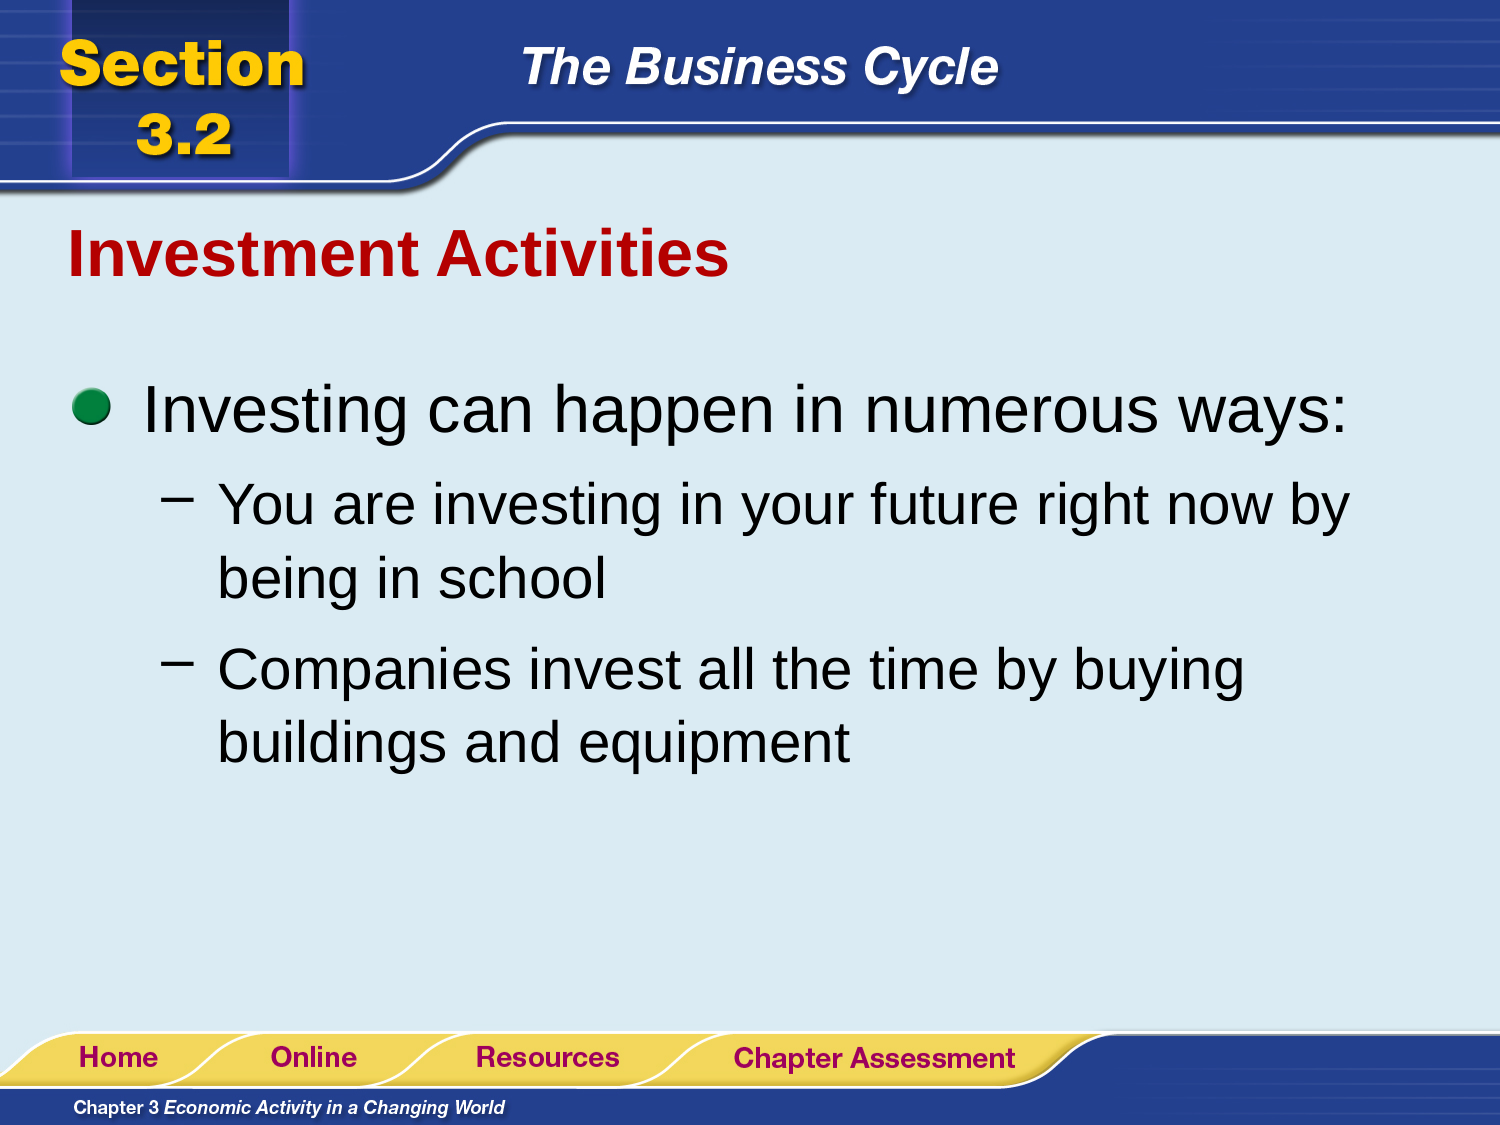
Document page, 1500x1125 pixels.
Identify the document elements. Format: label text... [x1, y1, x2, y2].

title Investment Activities [52, 202, 1463, 324]
list Investing can happen in numerous ways: You are investing in your future right now by being in school Companies invest all the time by buying buildings and equipment [52, 354, 1475, 1005]
picture [0, 0, 1500, 1125]
